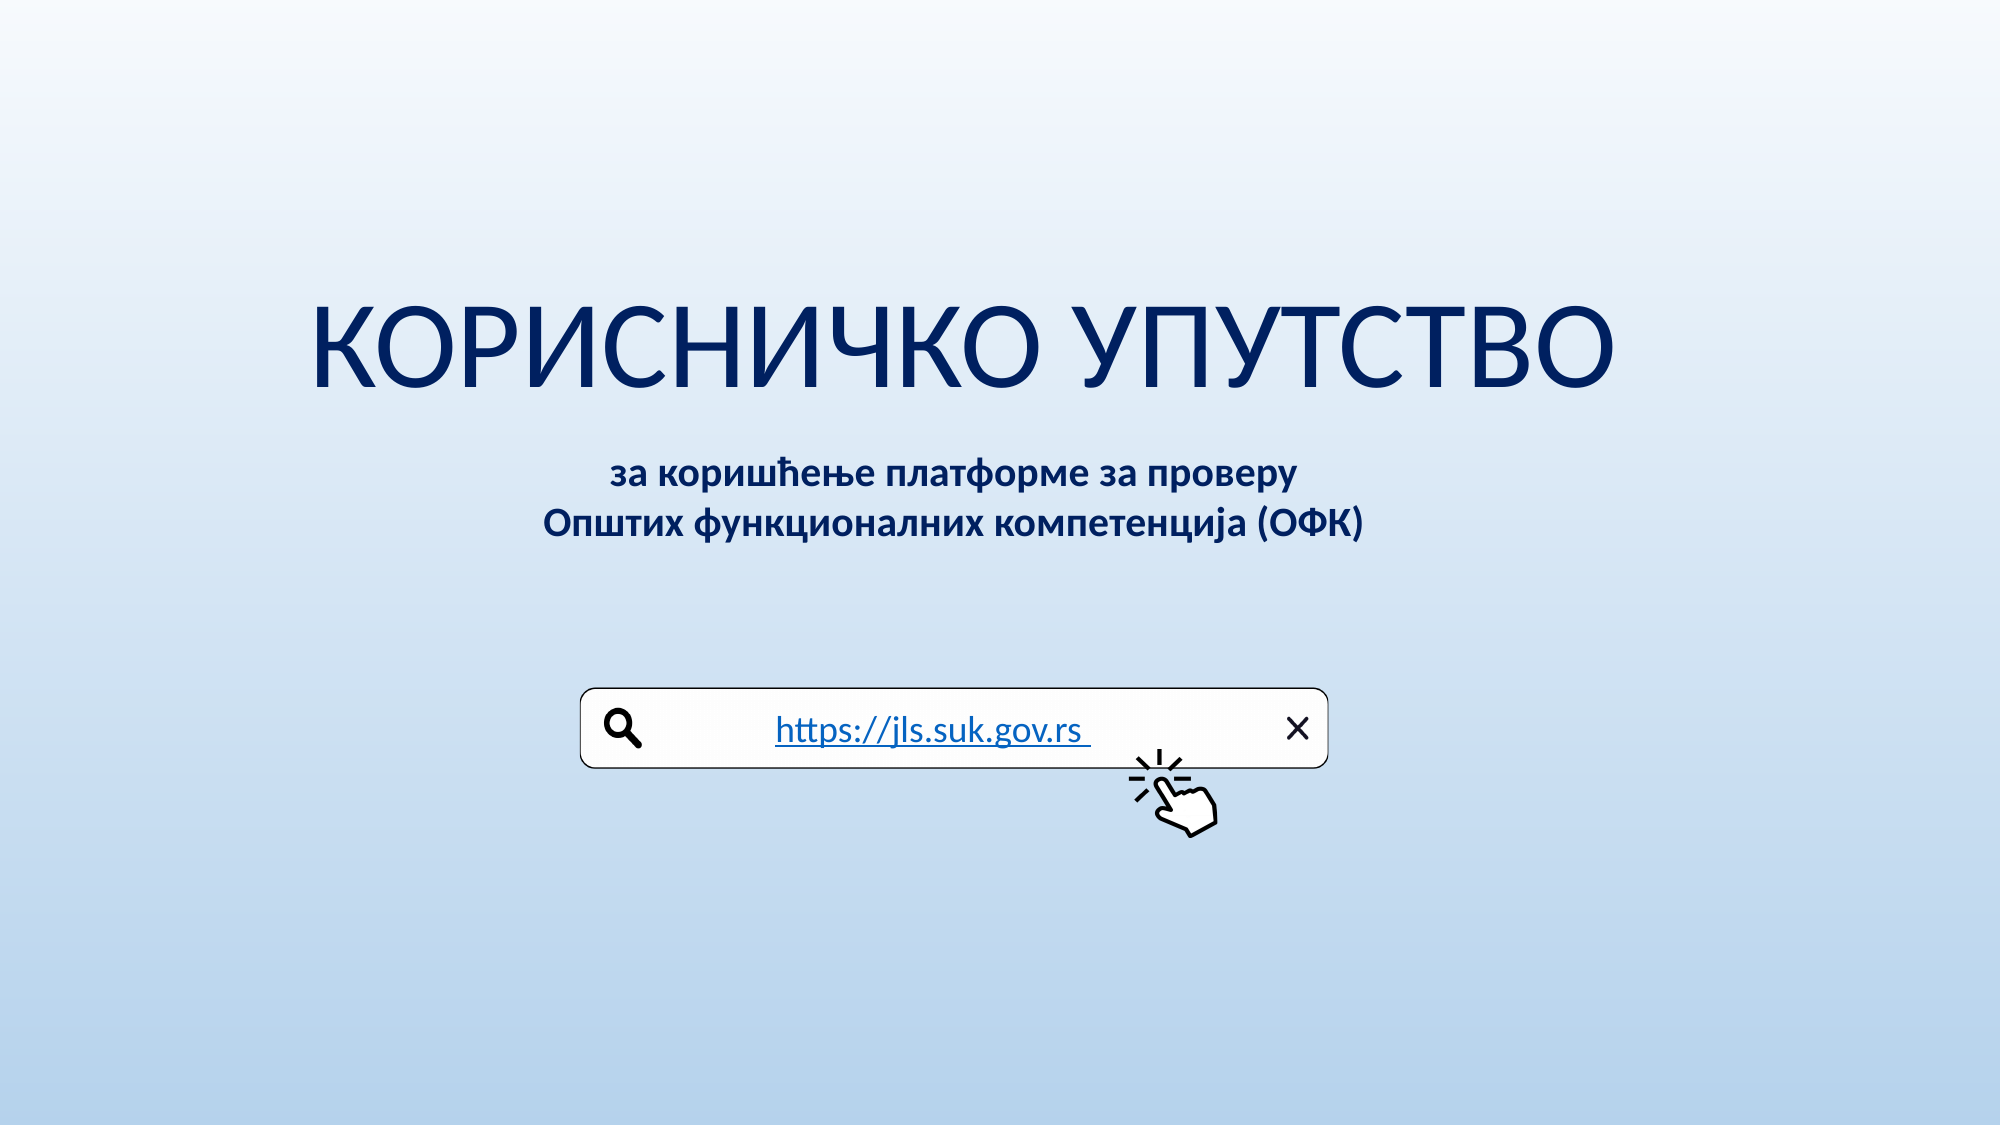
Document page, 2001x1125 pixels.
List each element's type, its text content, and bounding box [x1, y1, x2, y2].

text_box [579, 687, 1329, 769]
text_box за коришћење платформе за проверу Општих функционалних компетенција (ОФК) [264, 437, 1644, 553]
text_box КОРИСНИЧКО УПУТСТВО [294, 255, 1828, 421]
text_box [1128, 769, 1218, 838]
